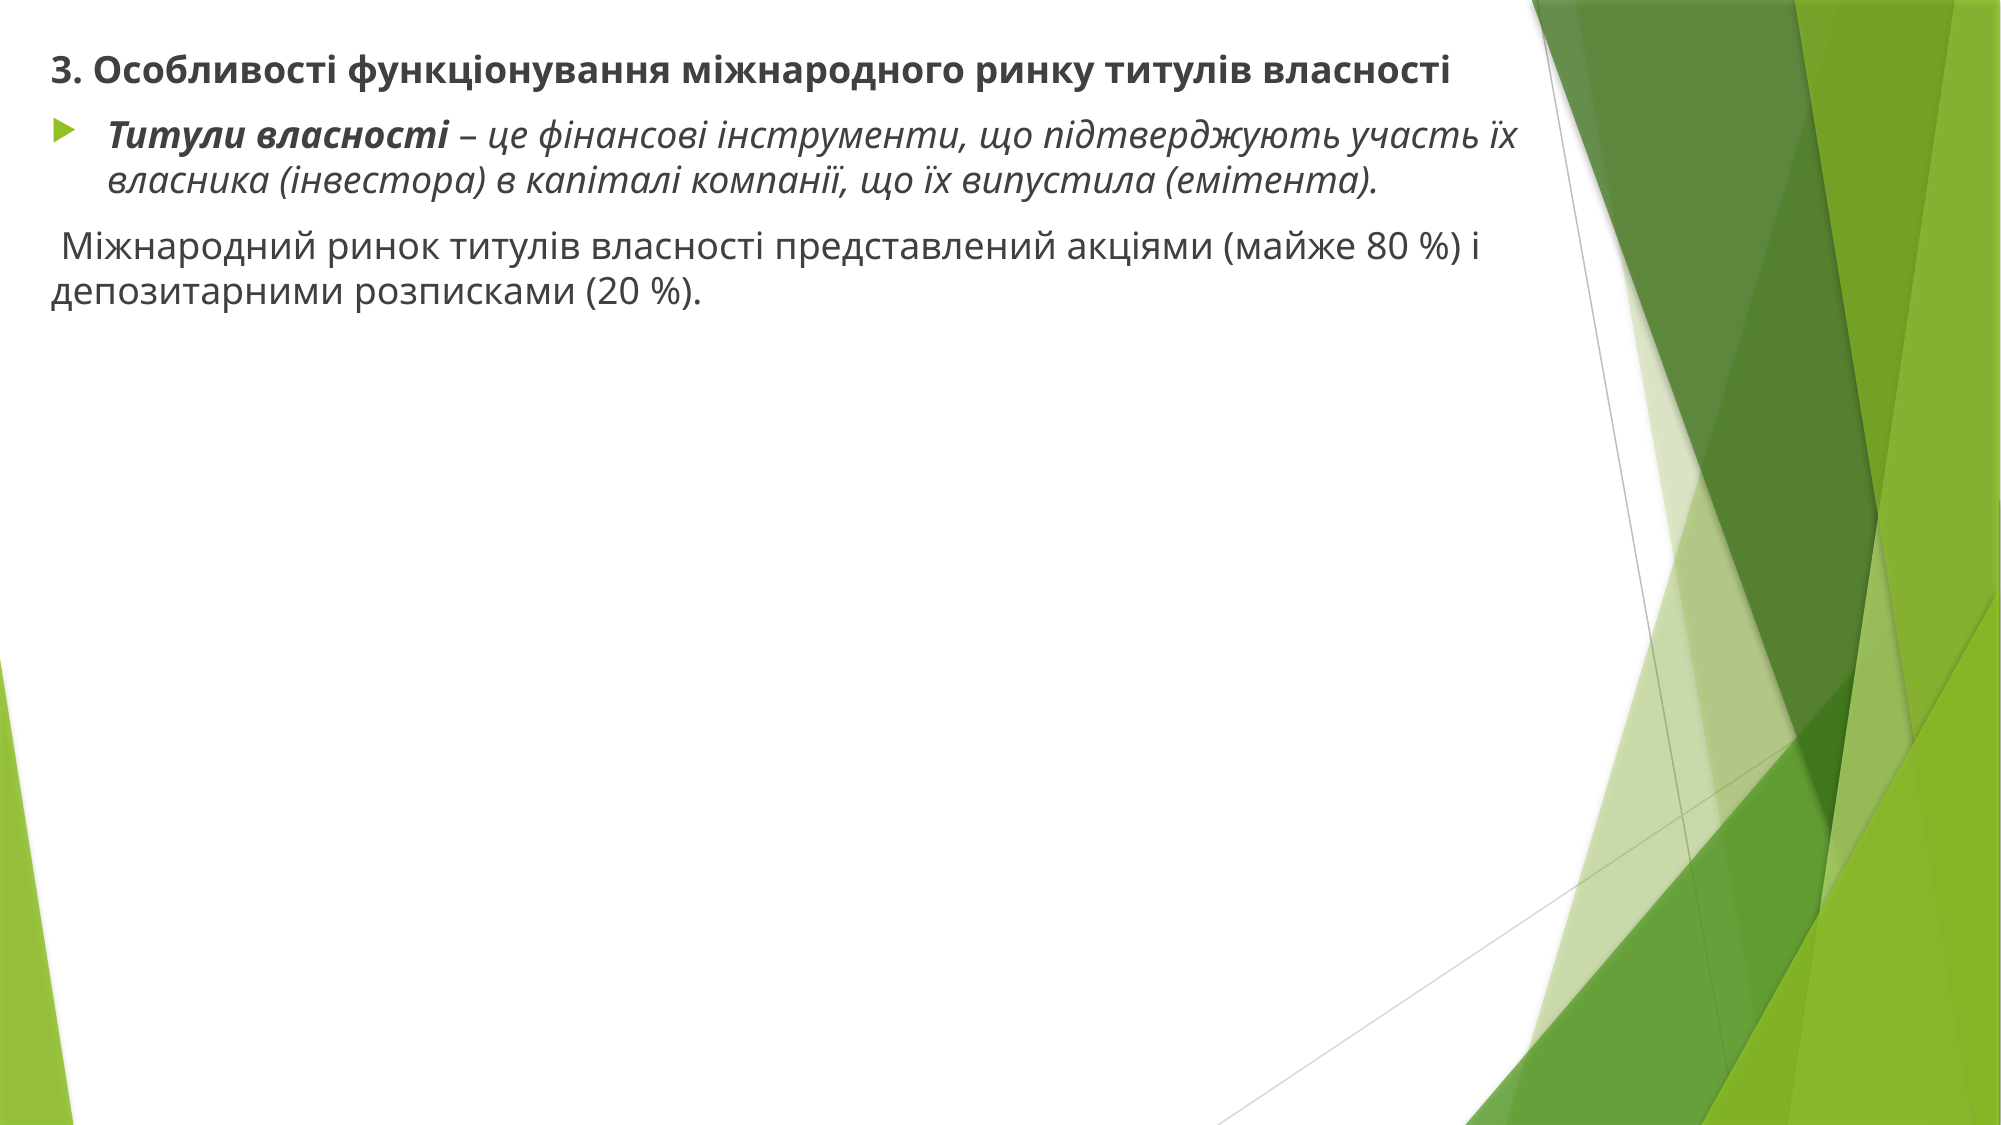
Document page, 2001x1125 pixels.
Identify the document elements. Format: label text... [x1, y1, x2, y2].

list 3. Особливості функціонування міжнародного ринку титулів власності Титули власності – це фінансові інструменти, що підтверджують участь їх власника (інвестора) в капіталі компанії, що їх випустила (емітента). Міжнародний ринок титулів власності представлений акціями (майже 80 %) і депозитарними розписками (20 %). [35, 38, 1599, 1073]
